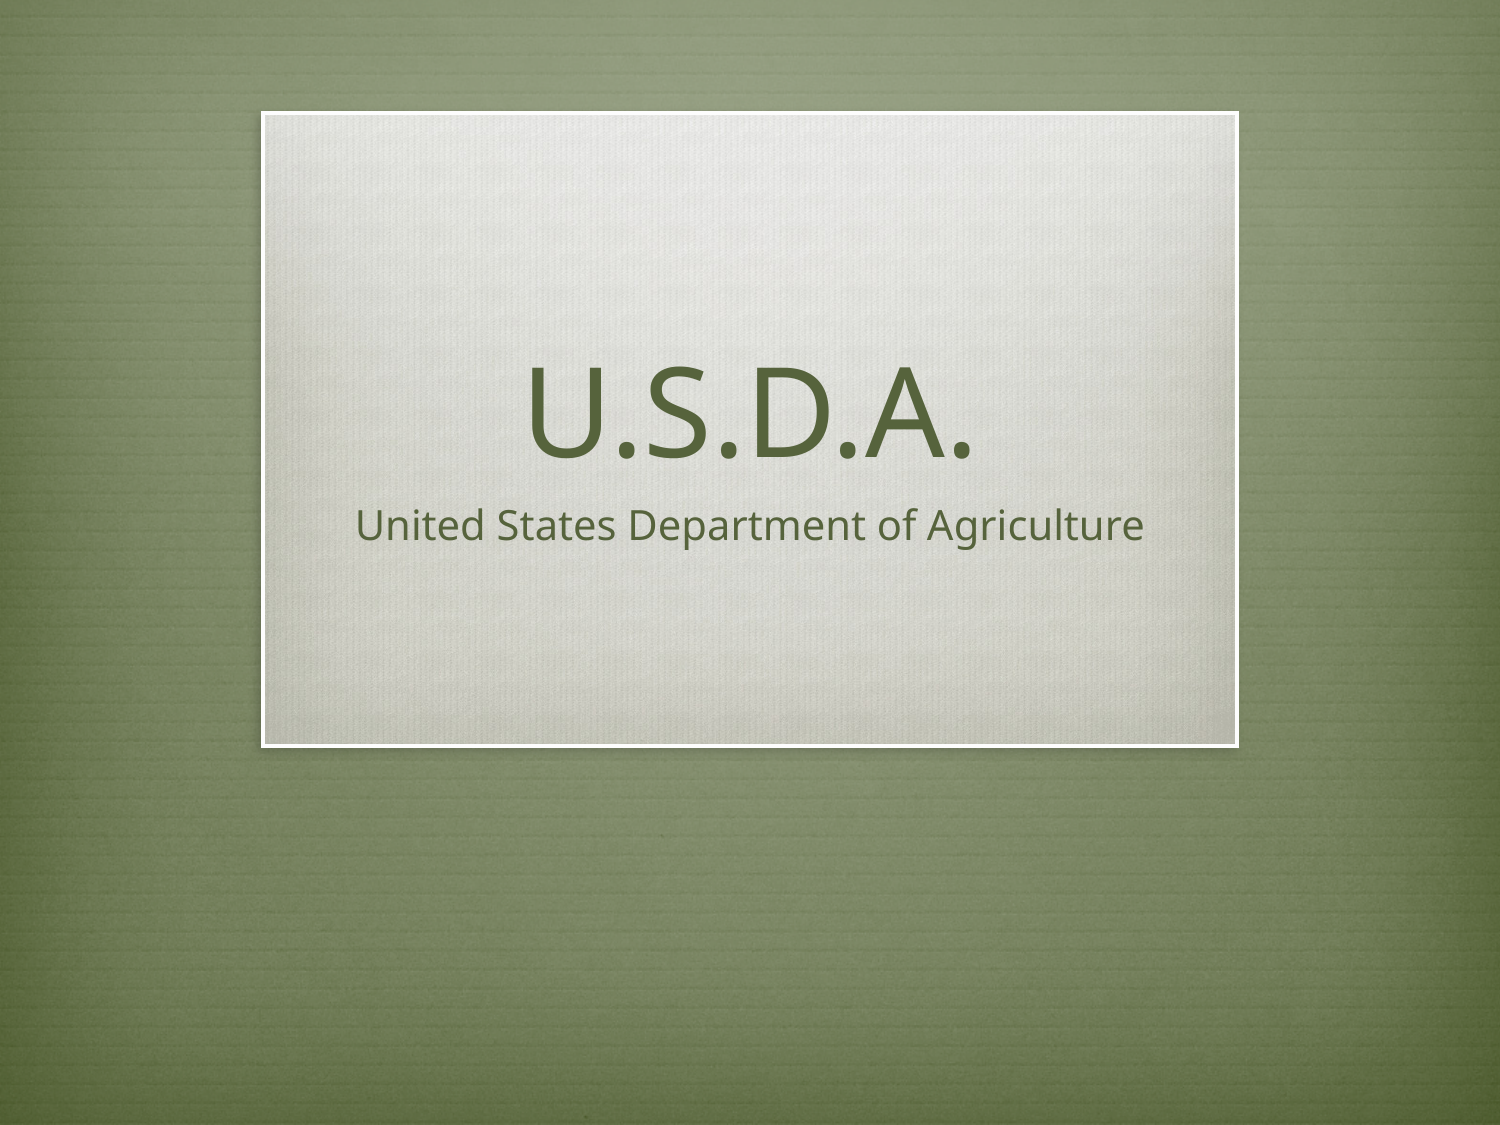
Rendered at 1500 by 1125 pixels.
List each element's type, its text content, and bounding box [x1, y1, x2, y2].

picture [265, 115, 1235, 744]
subtitle United States Department of Agriculture [280, 491, 1220, 657]
title U.S.D.A. [280, 187, 1220, 491]
